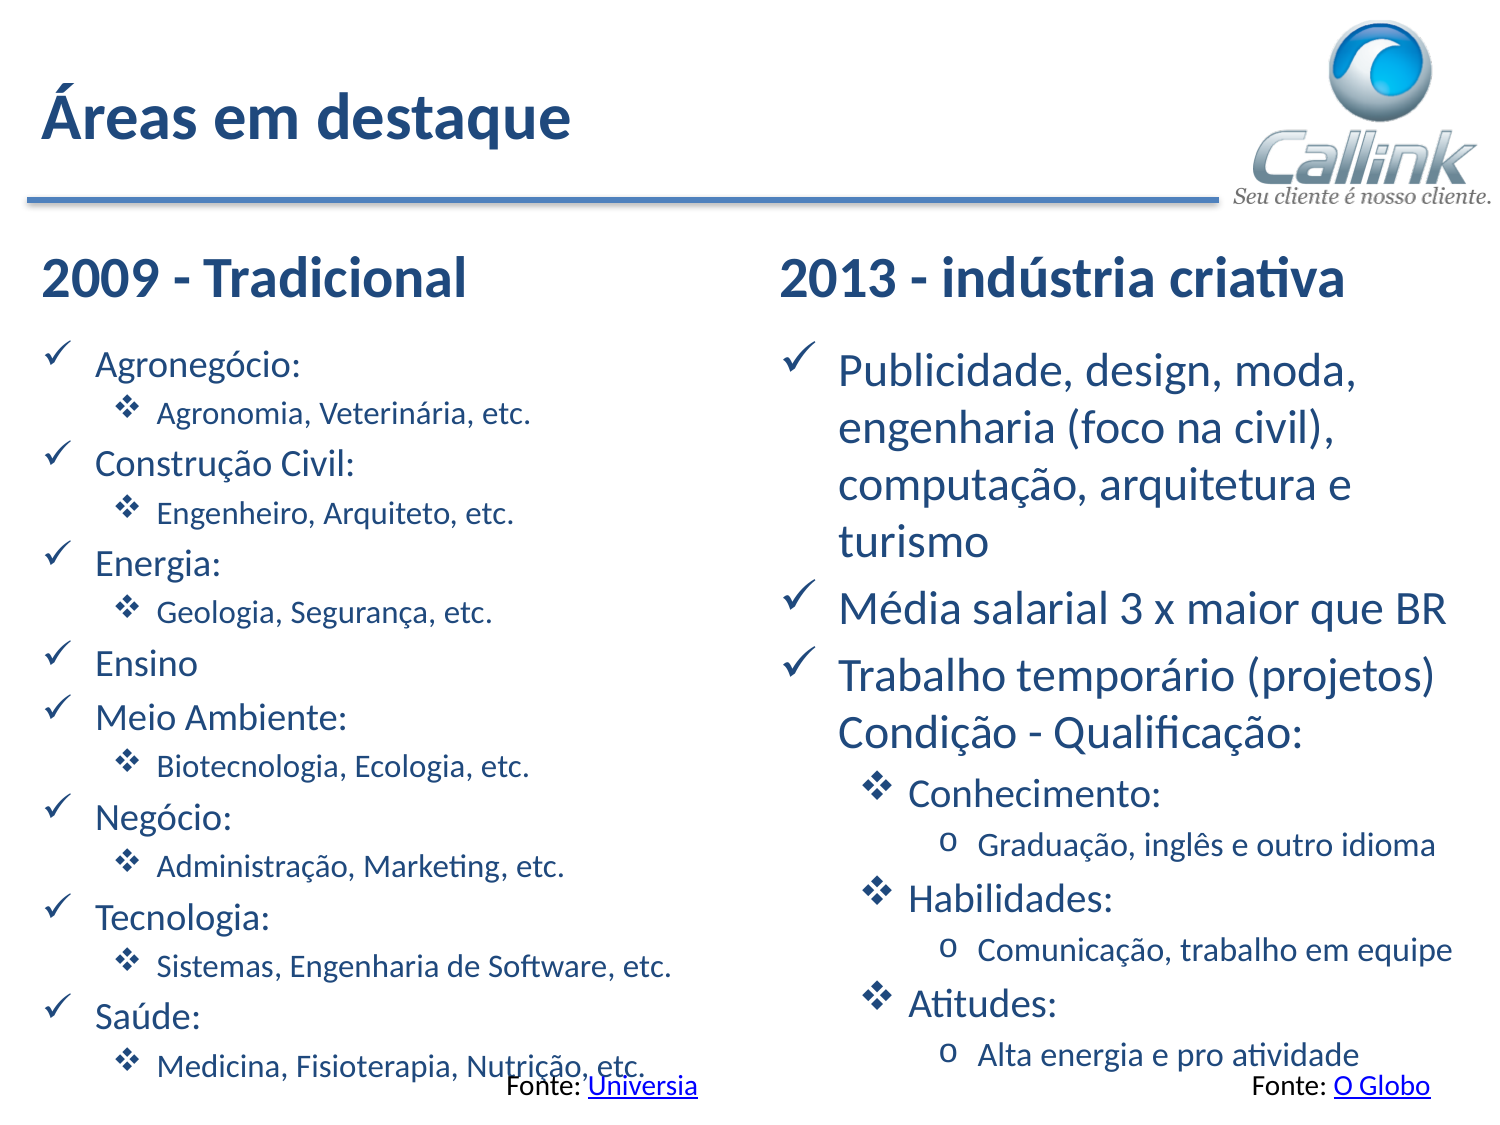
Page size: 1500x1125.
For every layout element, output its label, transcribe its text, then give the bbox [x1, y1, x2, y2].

text_box Fonte: O Globo [1237, 1058, 1446, 1109]
list 2013 - indústria criativa [764, 231, 1473, 317]
picture [1228, 19, 1497, 207]
list 2009 - Tradicional [27, 231, 736, 317]
text_box Fonte: Universia [491, 1058, 714, 1109]
title Áreas em destaque [27, 26, 1219, 200]
list Agronegócio: Agronomia, Veterinária, etc. Construção Civil: Engenheiro, Arquiteto, etc. Energia: Geologia, Segurança, etc. Ensino Meio Ambiente: Biotecnologia, Ecologia, etc. Negócio: Administração, Marketing, etc. Tecnologia: Sistemas, Engenharia de Software, etc. Saúde: Medicina, Fisioterapia, Nutrição, etc. [27, 331, 736, 1103]
list Publicidade, design, moda, engenharia (foco na civil), computação, arquitetura e turismo Média salarial 3 x maior que BR Trabalho temporário (projetos) Condição - Qualificação: Conhecimento: Graduação, inglês e outro idioma Habilidades: Comunicação, trabalho em equipe Atitudes: Alta energia e pro atividade [764, 331, 1473, 1103]
